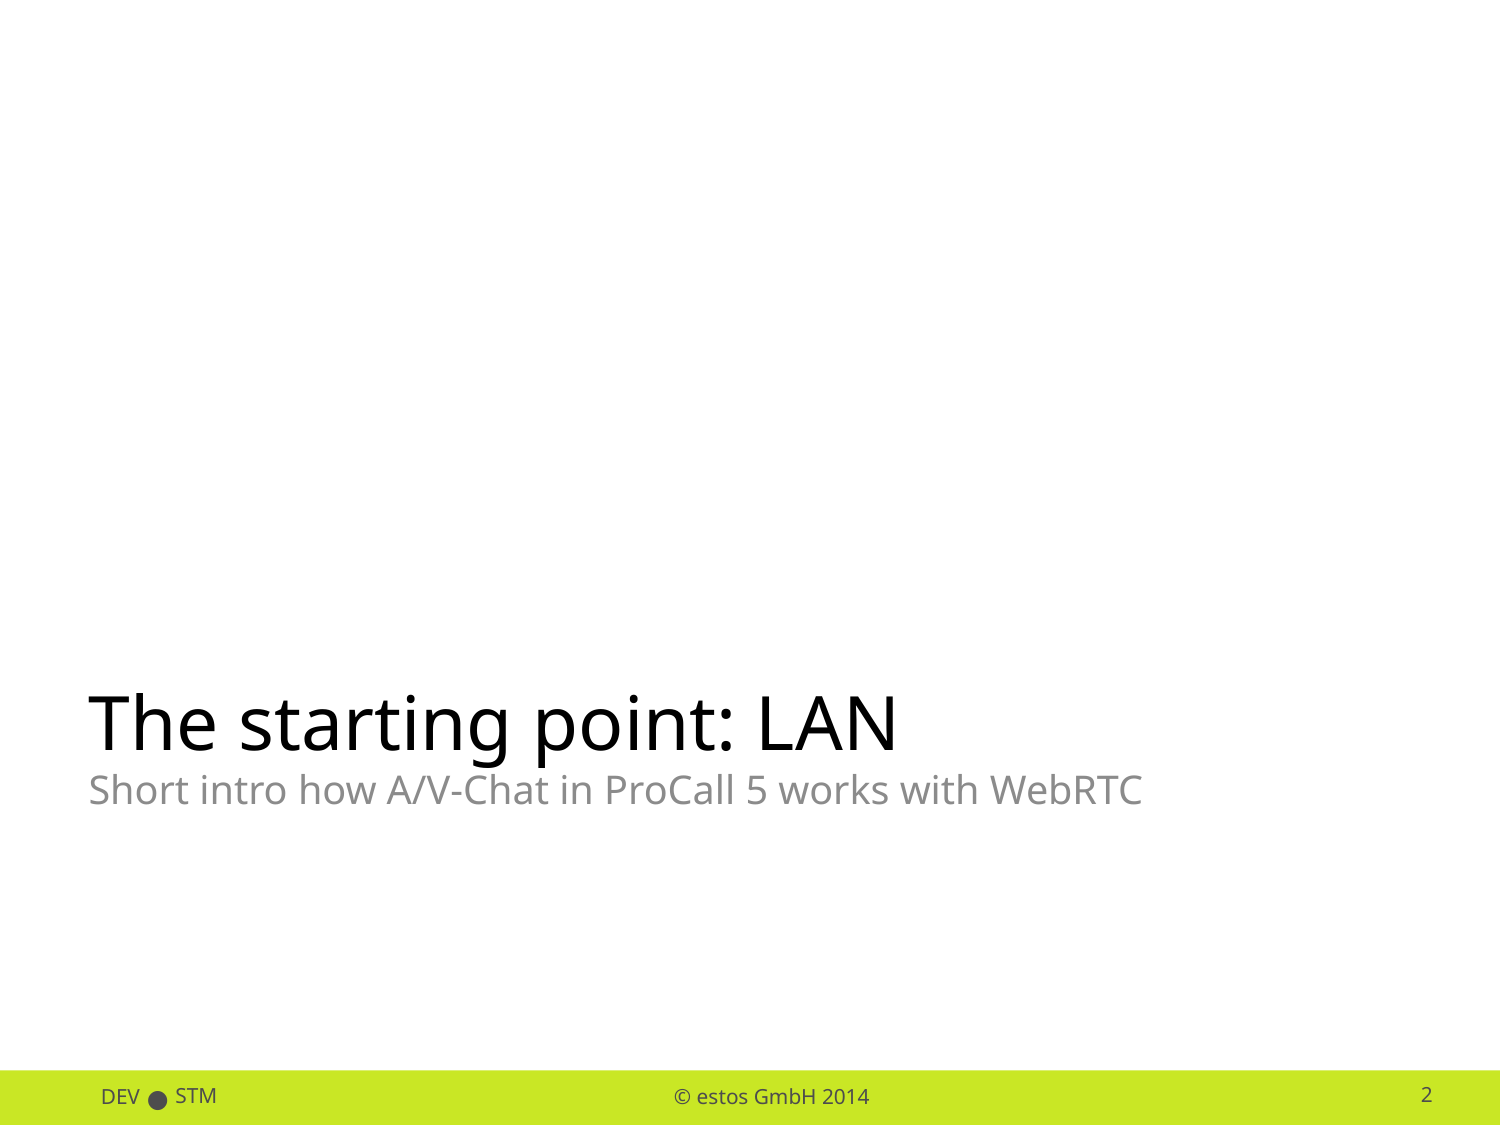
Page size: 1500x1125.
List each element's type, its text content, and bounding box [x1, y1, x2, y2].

slide_number 2 [1364, 1078, 1433, 1115]
footer STM [175, 1078, 530, 1115]
slide_number DEV [33, 1078, 140, 1115]
list Short intro how A/V-Chat in ProCall 5 works with WebRTC [88, 765, 1424, 1012]
title The starting point: LAN [88, 172, 1424, 765]
